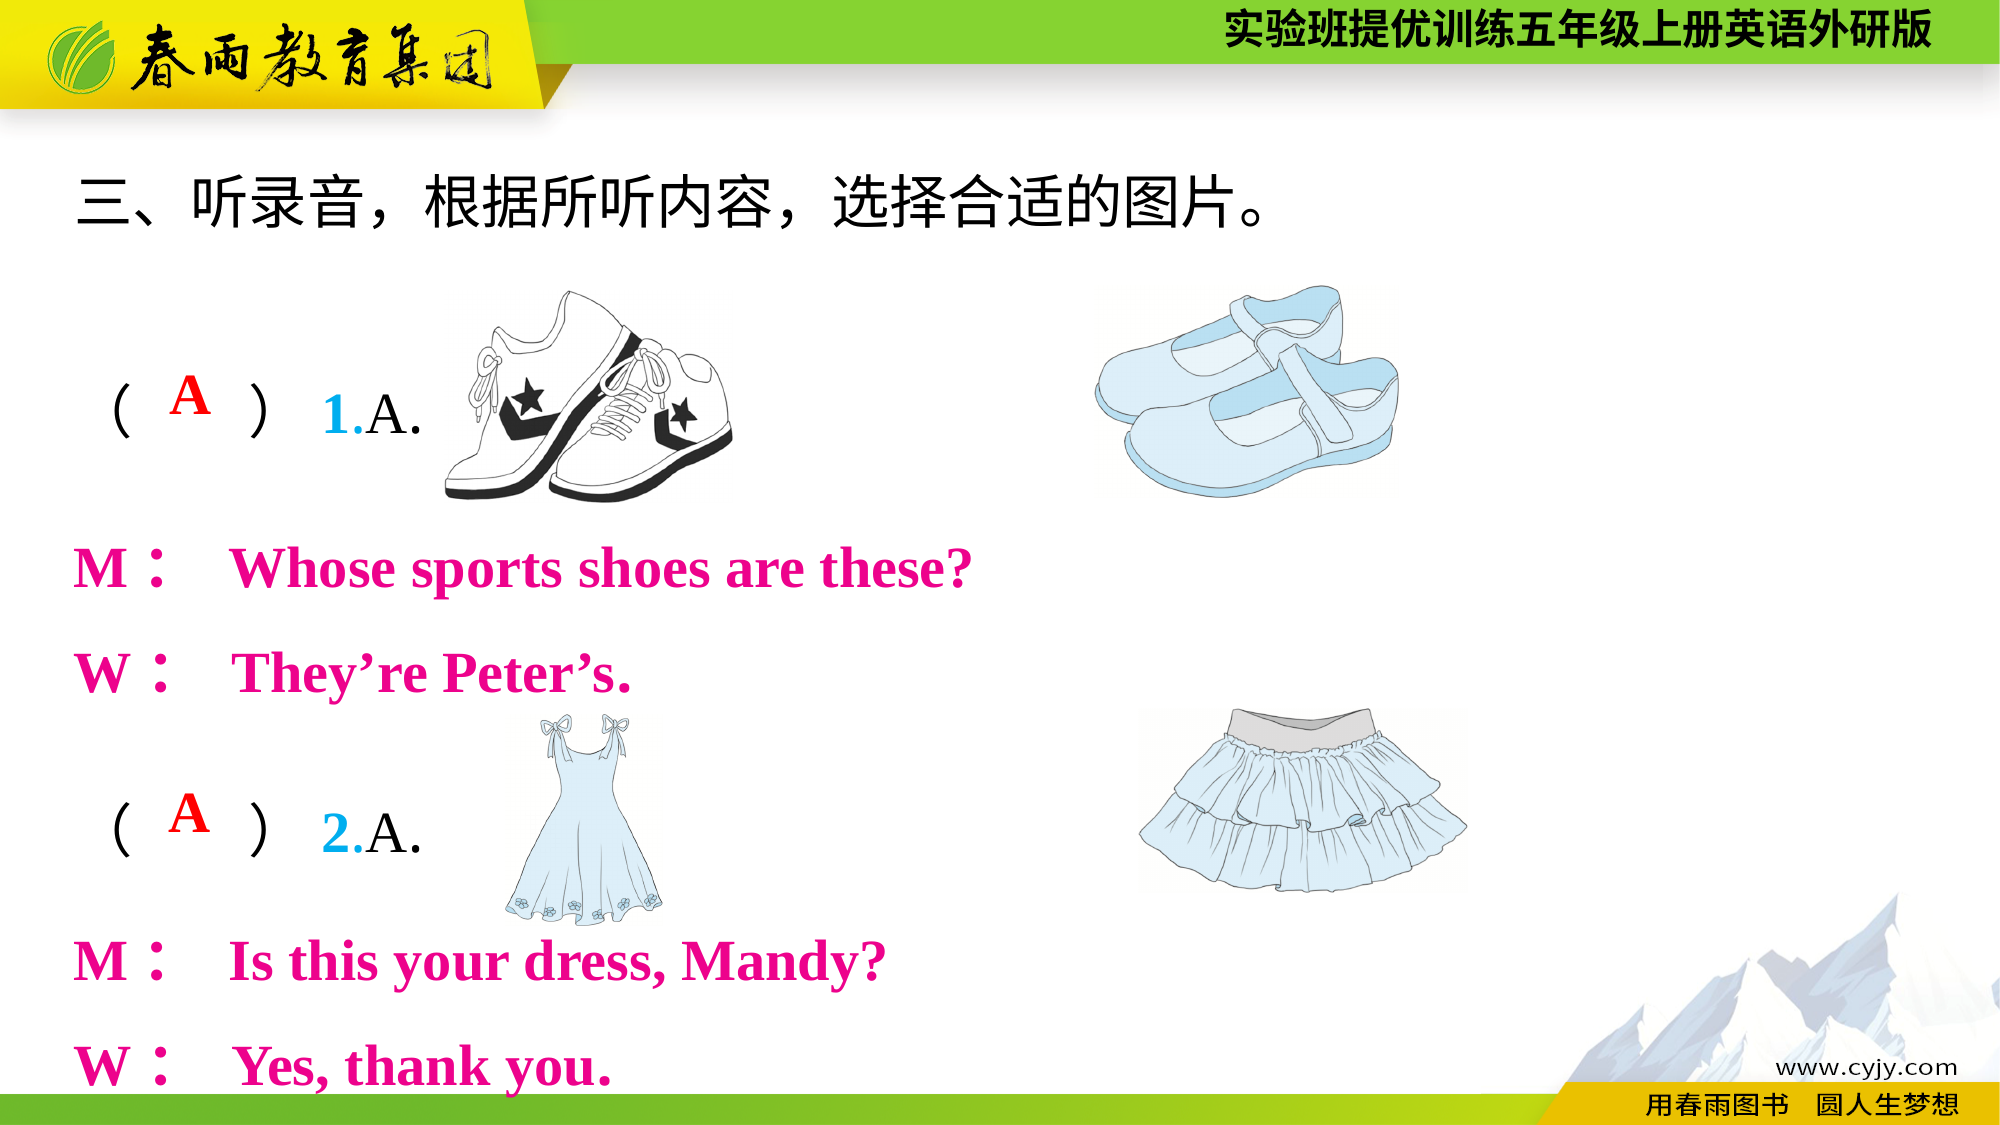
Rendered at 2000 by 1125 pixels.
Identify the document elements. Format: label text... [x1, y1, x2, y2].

list 三、听录音，根据所听内容，选择合适的图片。 （ ）1.A. B. （ ）2.A. B. [59, 122, 1944, 880]
text_box M： Whose sports shoes are these? W： They’re Peter’s. [59, 487, 1059, 712]
text_box A [153, 766, 226, 852]
text_box A [154, 348, 227, 434]
picture [0, 0, 2000, 1125]
text_box M： Is this your dress, Mandy? W： Yes, thank you. [59, 879, 1059, 1105]
